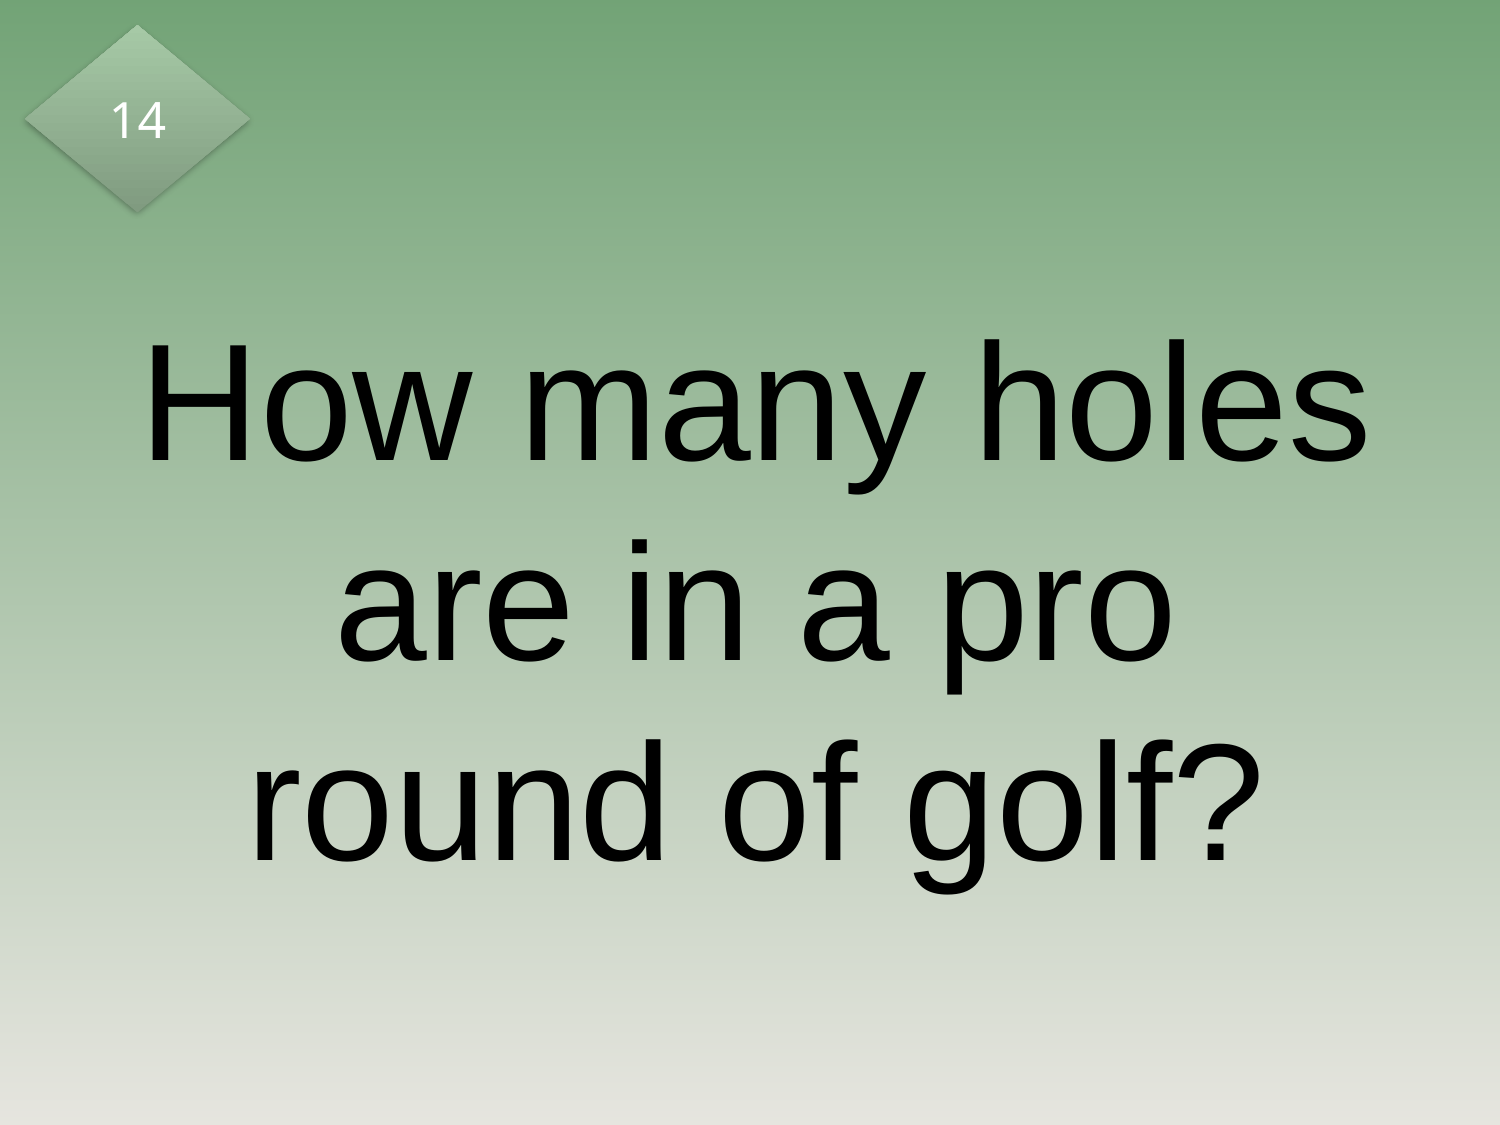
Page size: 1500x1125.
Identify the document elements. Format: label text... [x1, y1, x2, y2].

title How many holes are in a pro round of golf? [112, 224, 1401, 963]
text_box 14 [24, 24, 250, 213]
